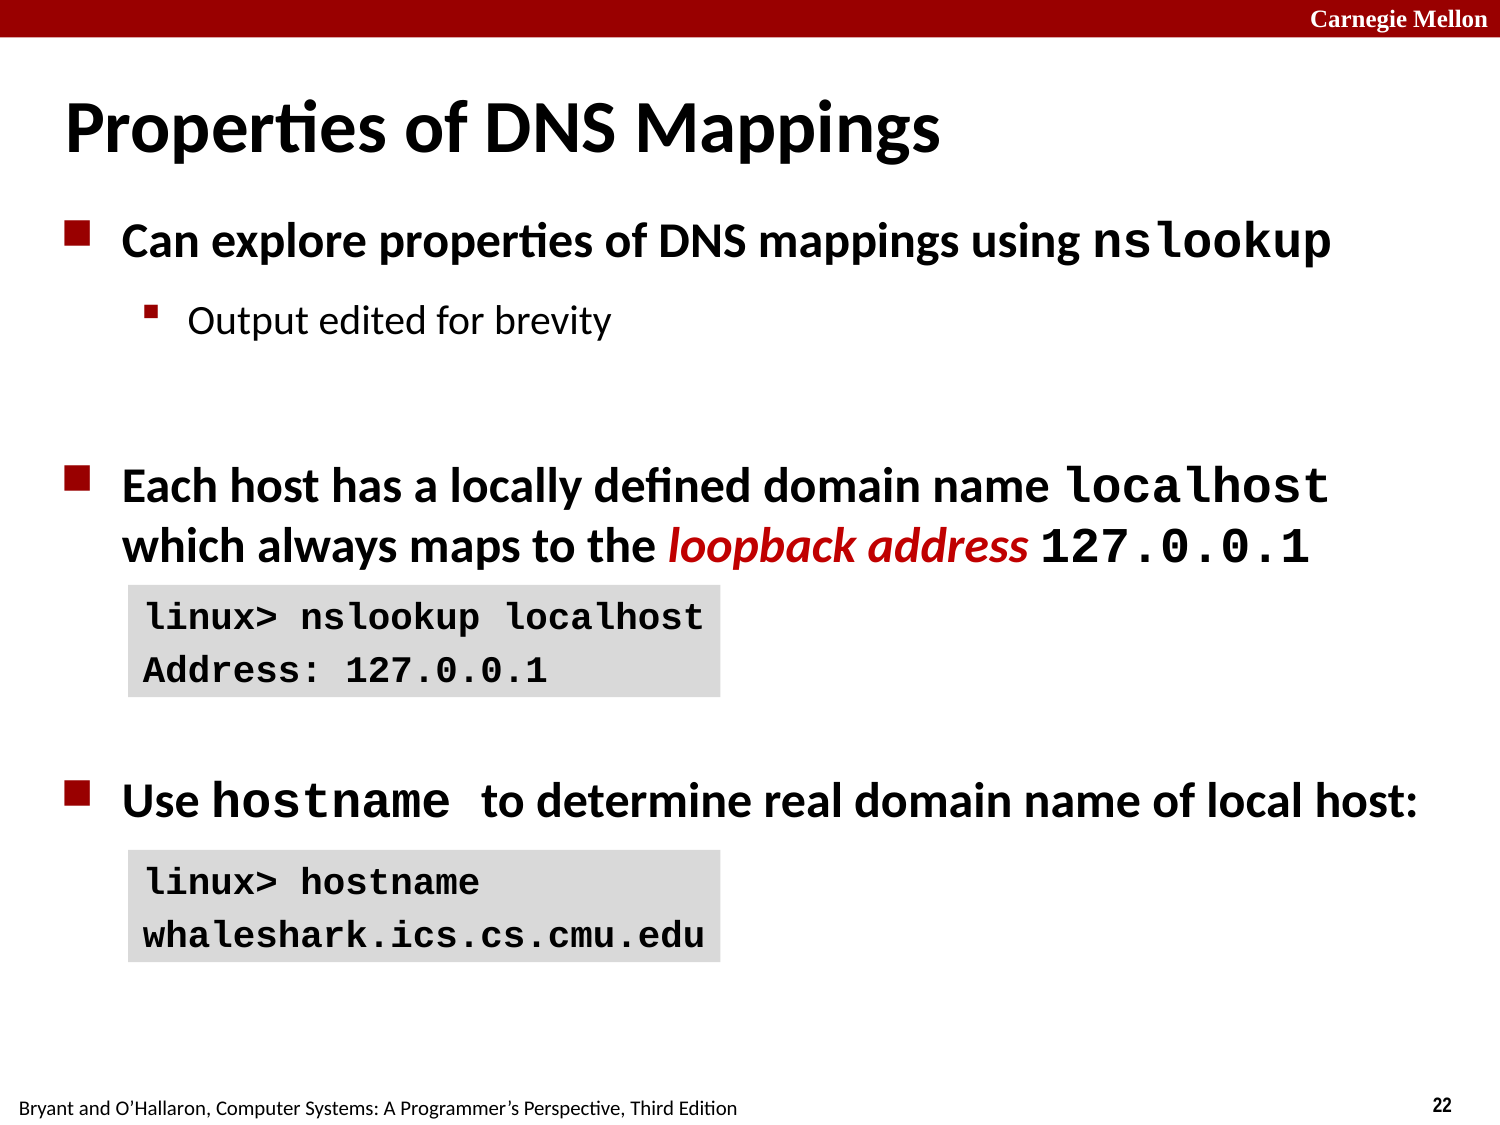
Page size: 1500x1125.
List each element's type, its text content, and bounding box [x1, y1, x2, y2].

text_box linux> hostname whaleshark.ics.cs.cmu.edu [128, 849, 721, 963]
title Properties of DNS Mappings [49, 74, 1296, 170]
text_box linux> nslookup localhost Address: 127.0.0.1 [128, 584, 721, 698]
list Can explore properties of DNS mappings using nslookup Output edited for brevity Each host has a locally defined domain name localhost which always maps to the loopback address 127.0.0.1 Use hostname to determine real domain name of local host: [50, 199, 1479, 1088]
